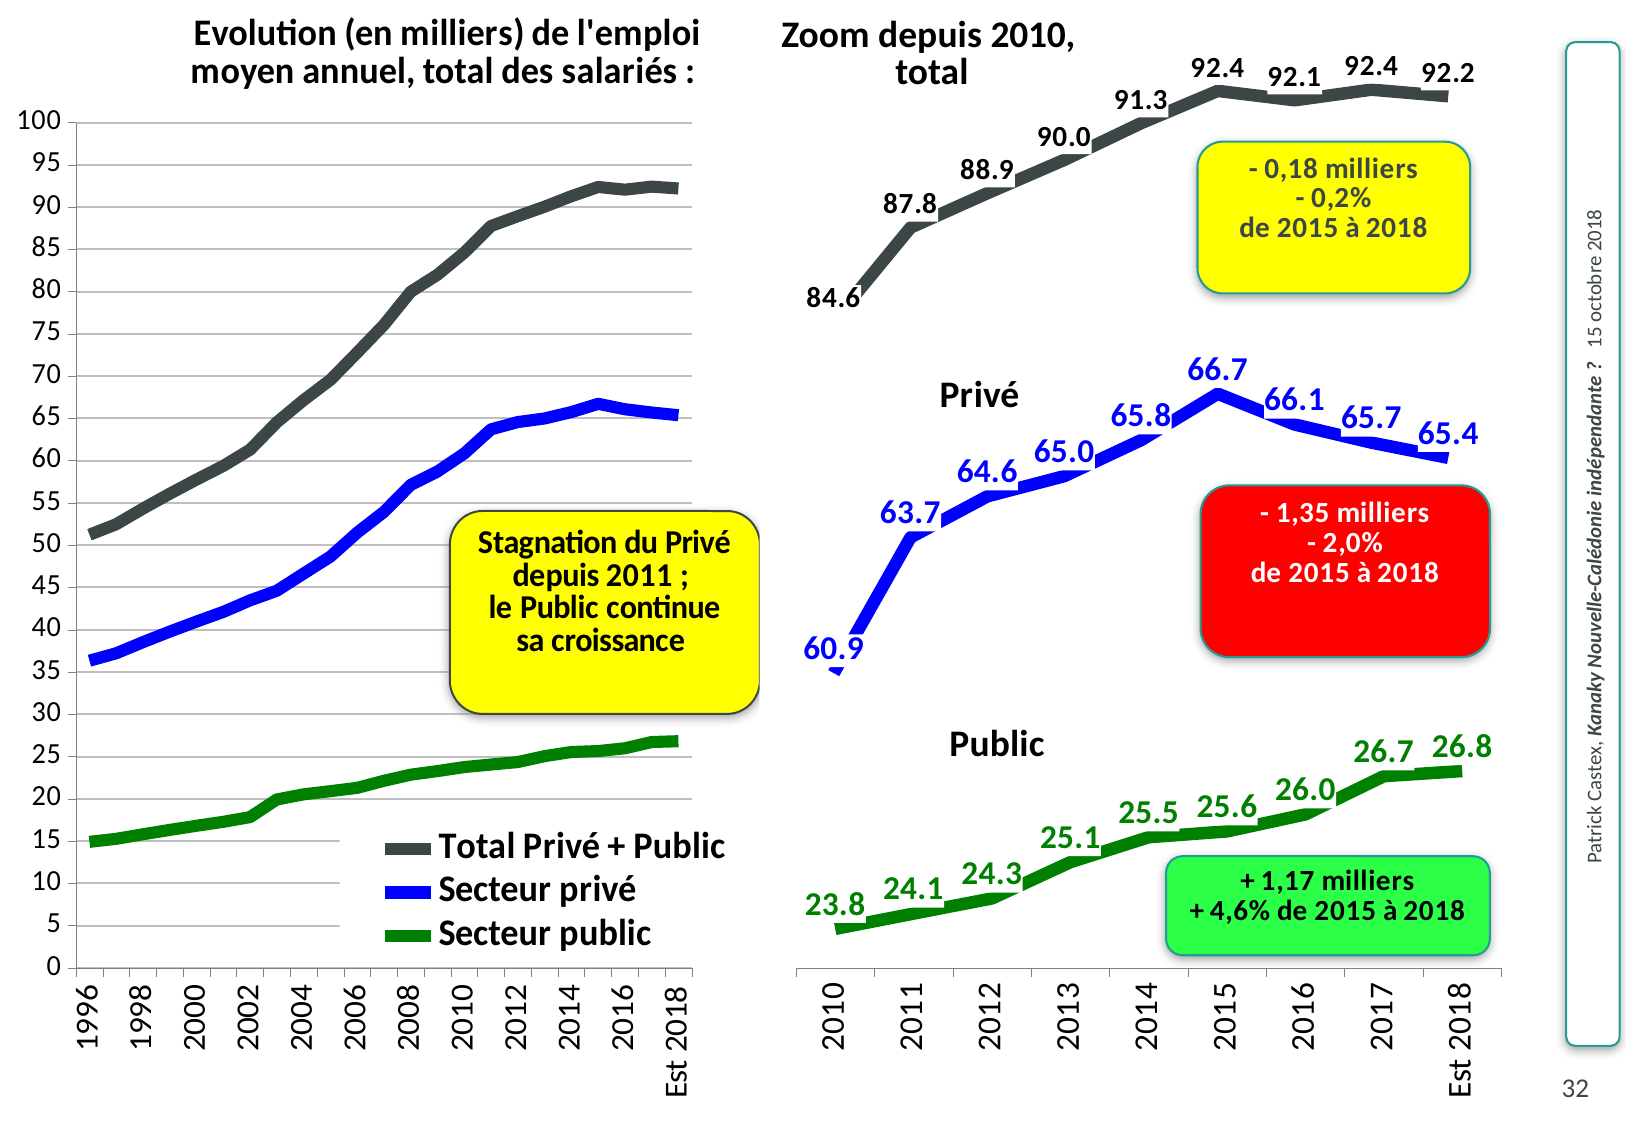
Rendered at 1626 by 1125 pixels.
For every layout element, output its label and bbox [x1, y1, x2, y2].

chart [15, 5, 1529, 1110]
